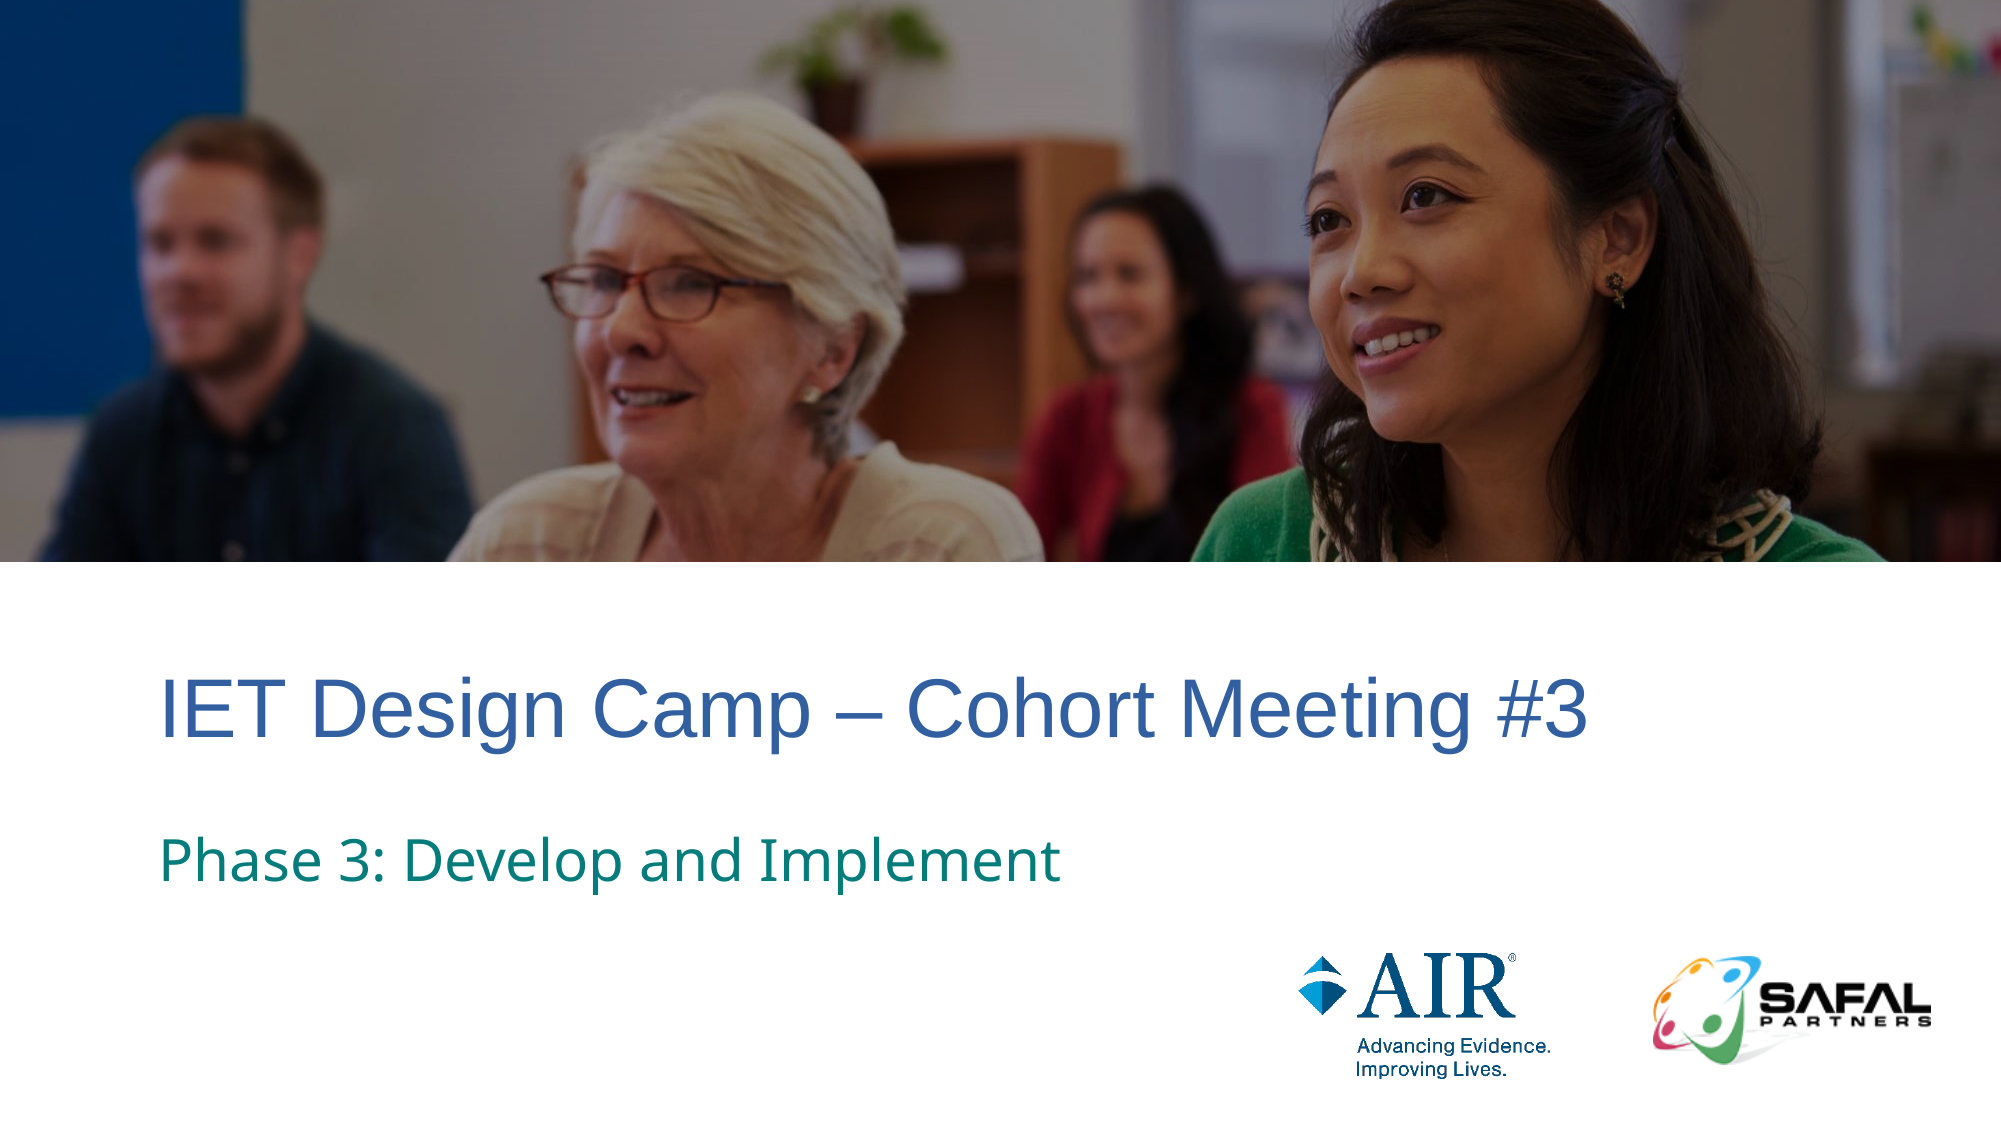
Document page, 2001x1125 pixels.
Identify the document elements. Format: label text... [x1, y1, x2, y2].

title IET Design Camp – Cohort Meeting #3 [143, 582, 1801, 763]
picture [1298, 953, 1550, 1079]
picture [1653, 956, 1932, 1065]
subtitle Phase 3: Develop and Implement [143, 815, 1742, 937]
picture [0, 0, 2001, 562]
